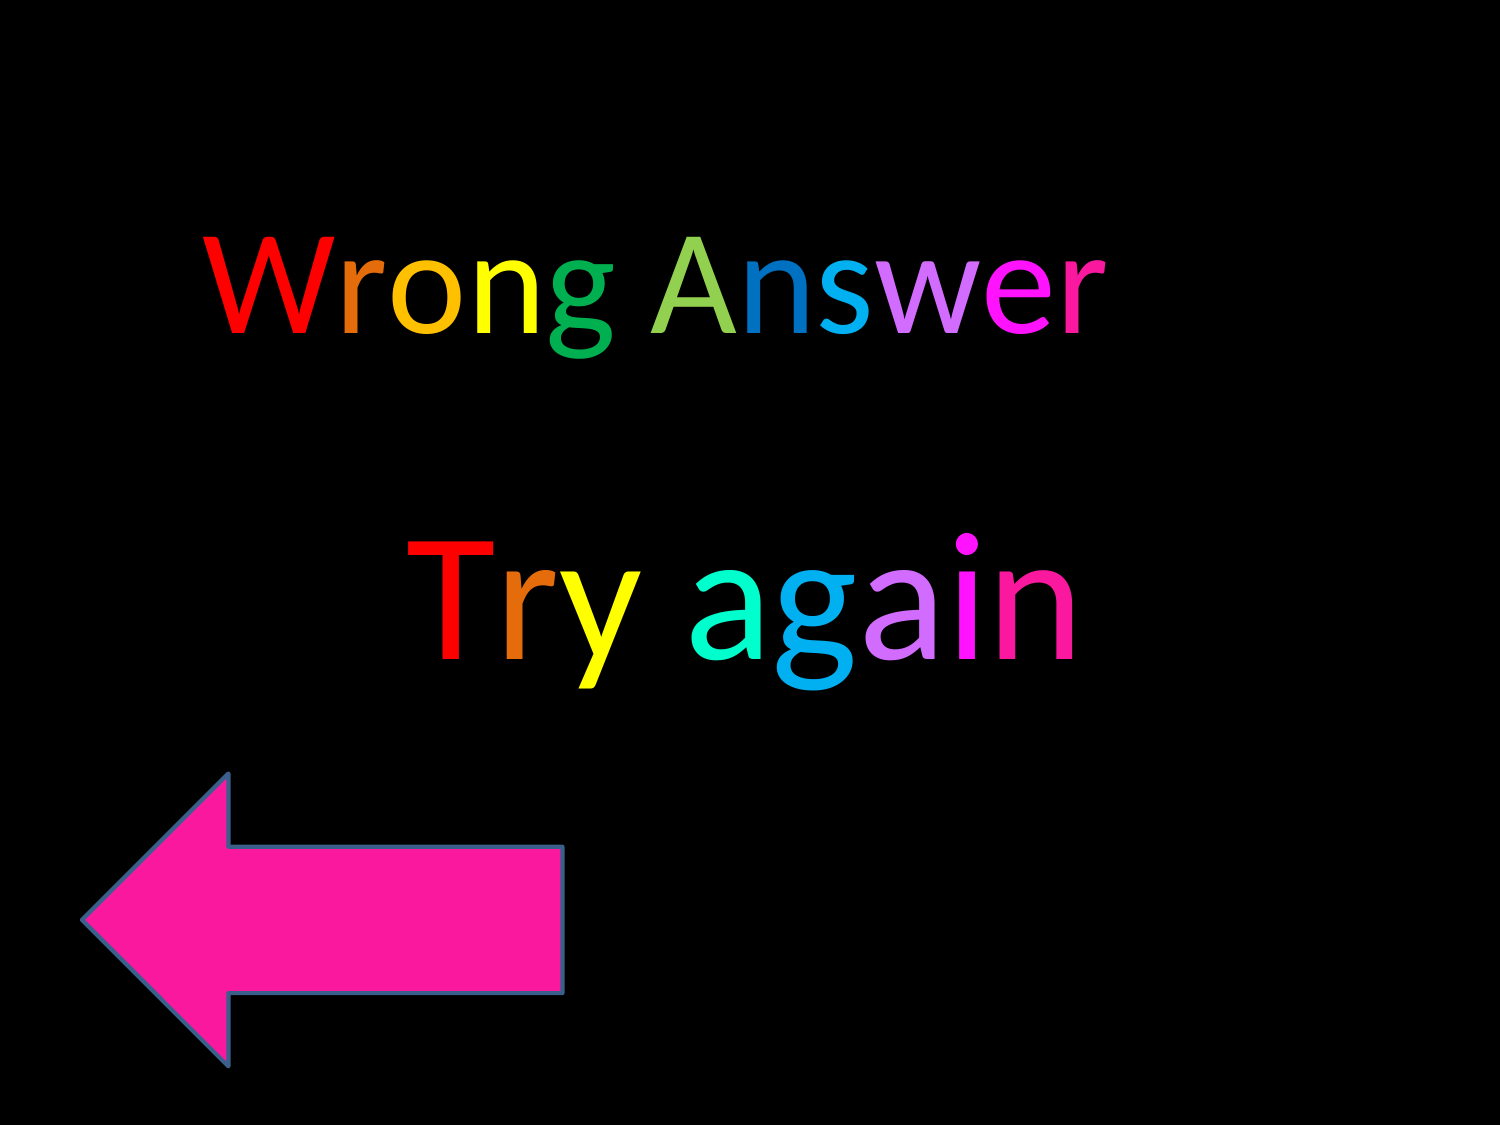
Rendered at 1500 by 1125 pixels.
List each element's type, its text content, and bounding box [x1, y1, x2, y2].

text_box Try again [70, 468, 1421, 816]
text_box Wrong Answer [187, 175, 1149, 371]
text_box [79, 771, 565, 1069]
